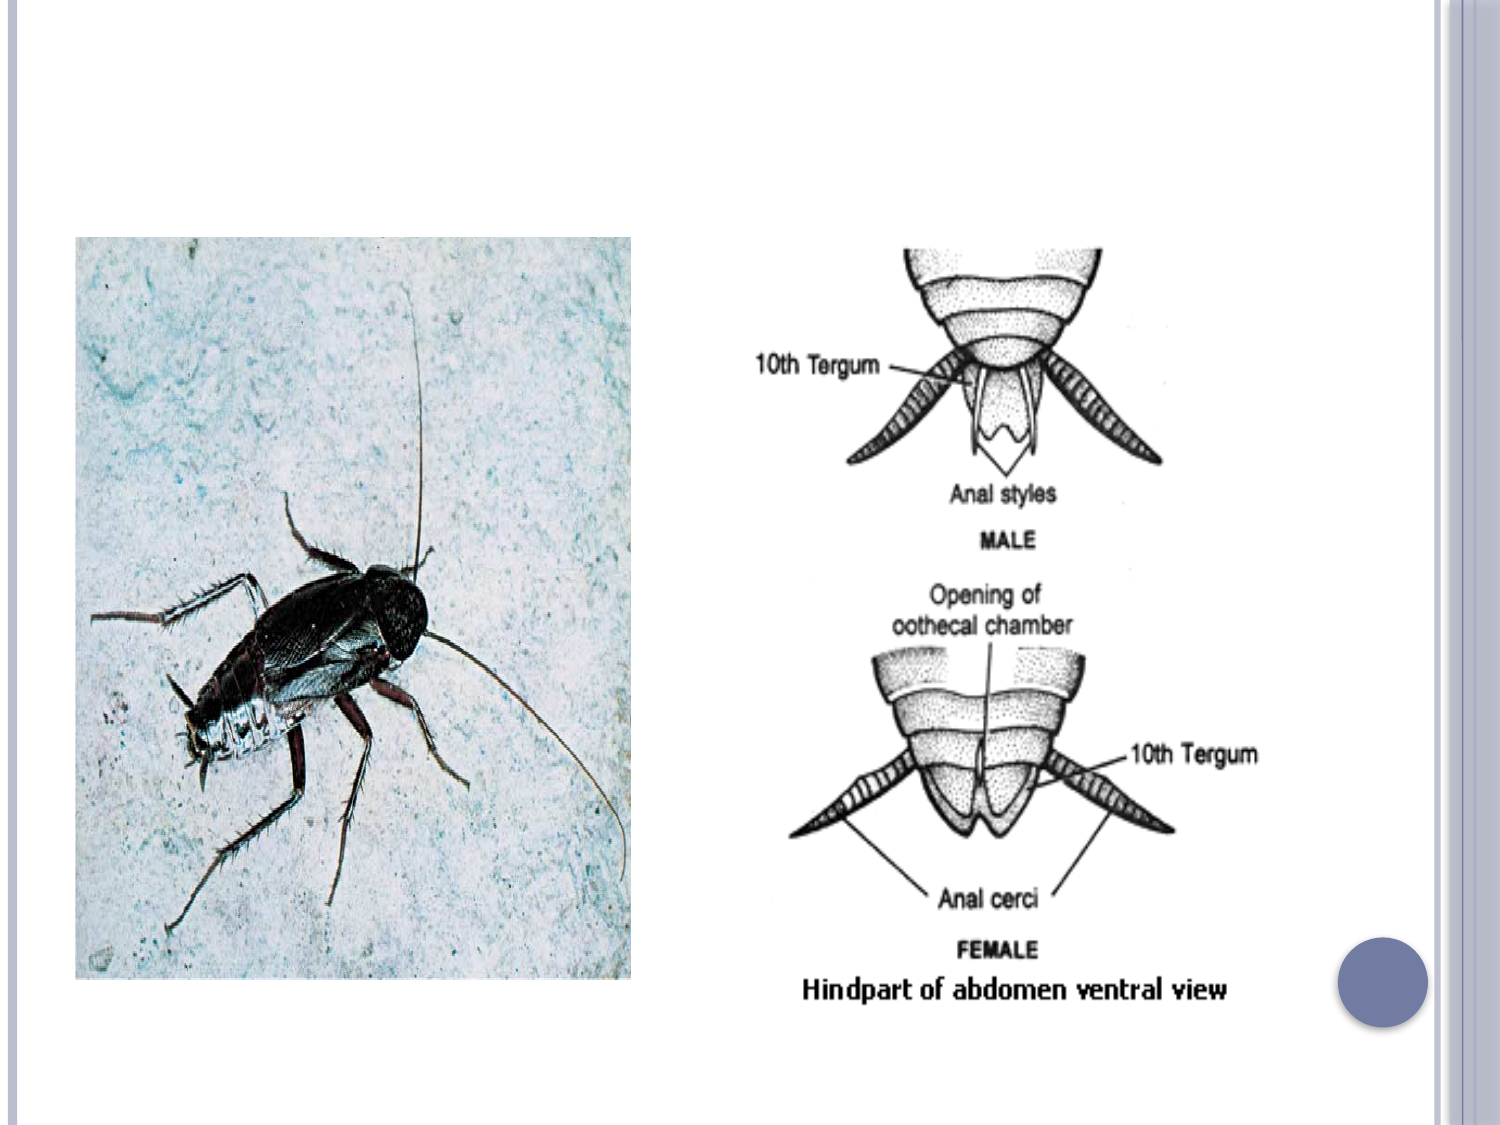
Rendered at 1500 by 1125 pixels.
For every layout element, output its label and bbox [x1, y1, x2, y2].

picture [749, 236, 1267, 1013]
list [74, 236, 632, 981]
